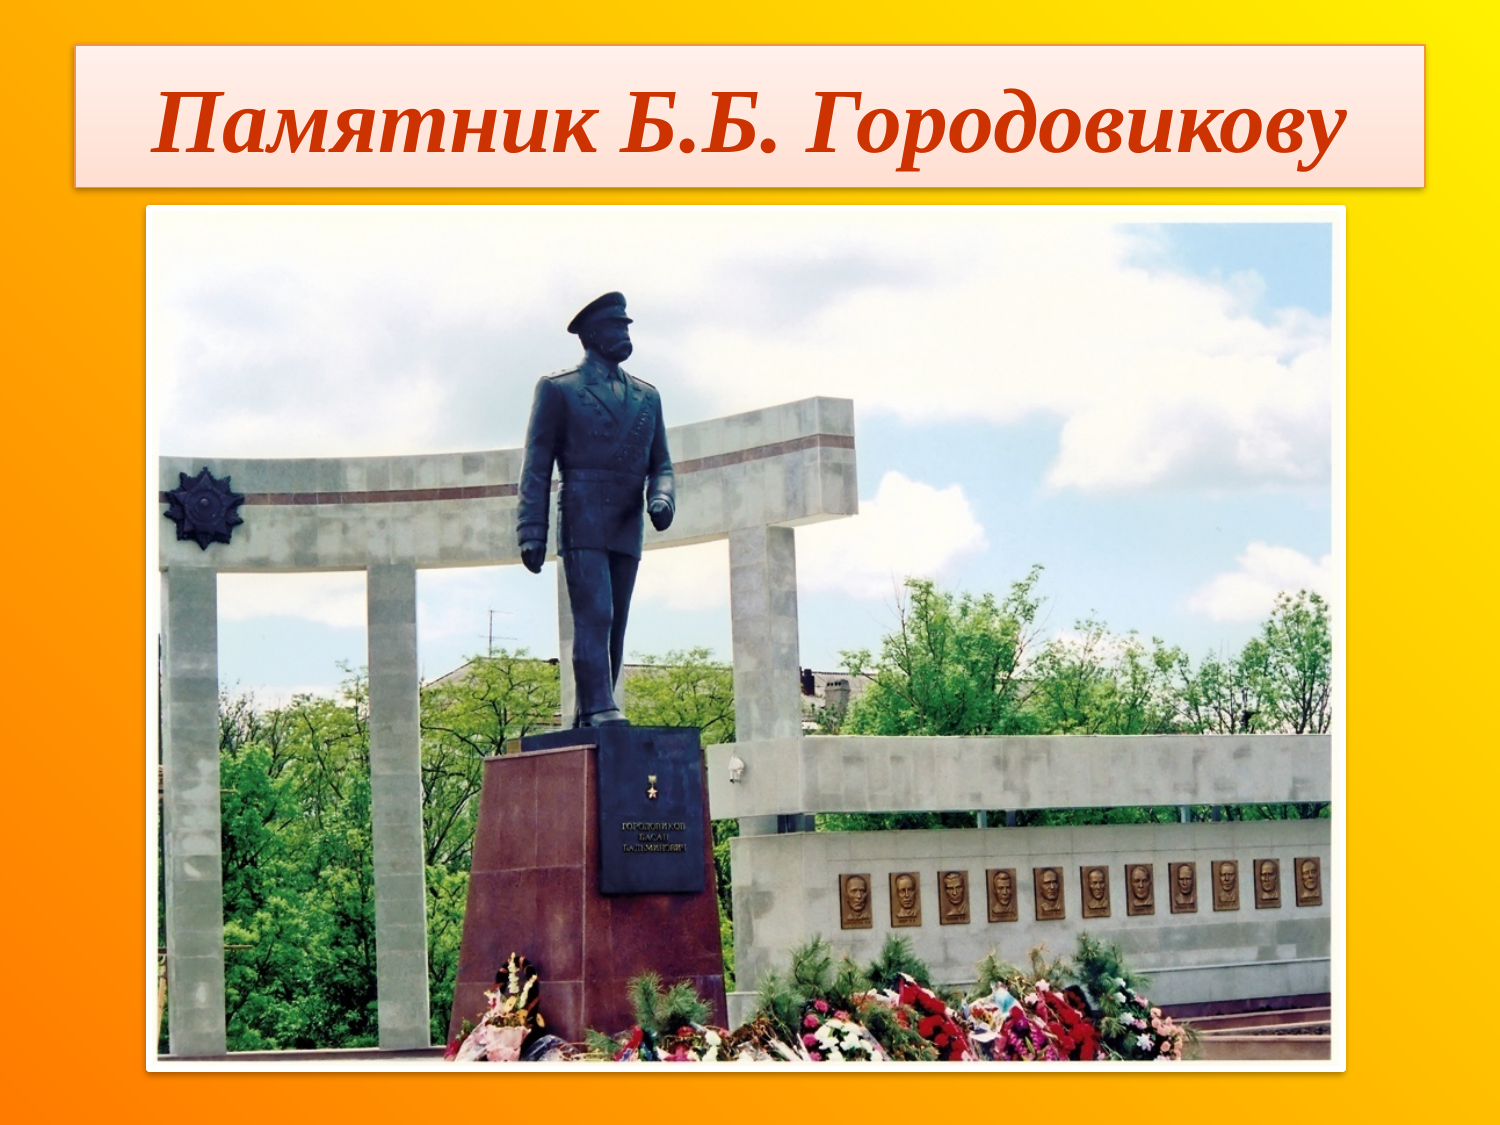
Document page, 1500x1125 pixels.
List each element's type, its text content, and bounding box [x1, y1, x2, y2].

title Памятник Б.Б. Городовикову [74, 44, 1426, 188]
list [152, 210, 1340, 1066]
